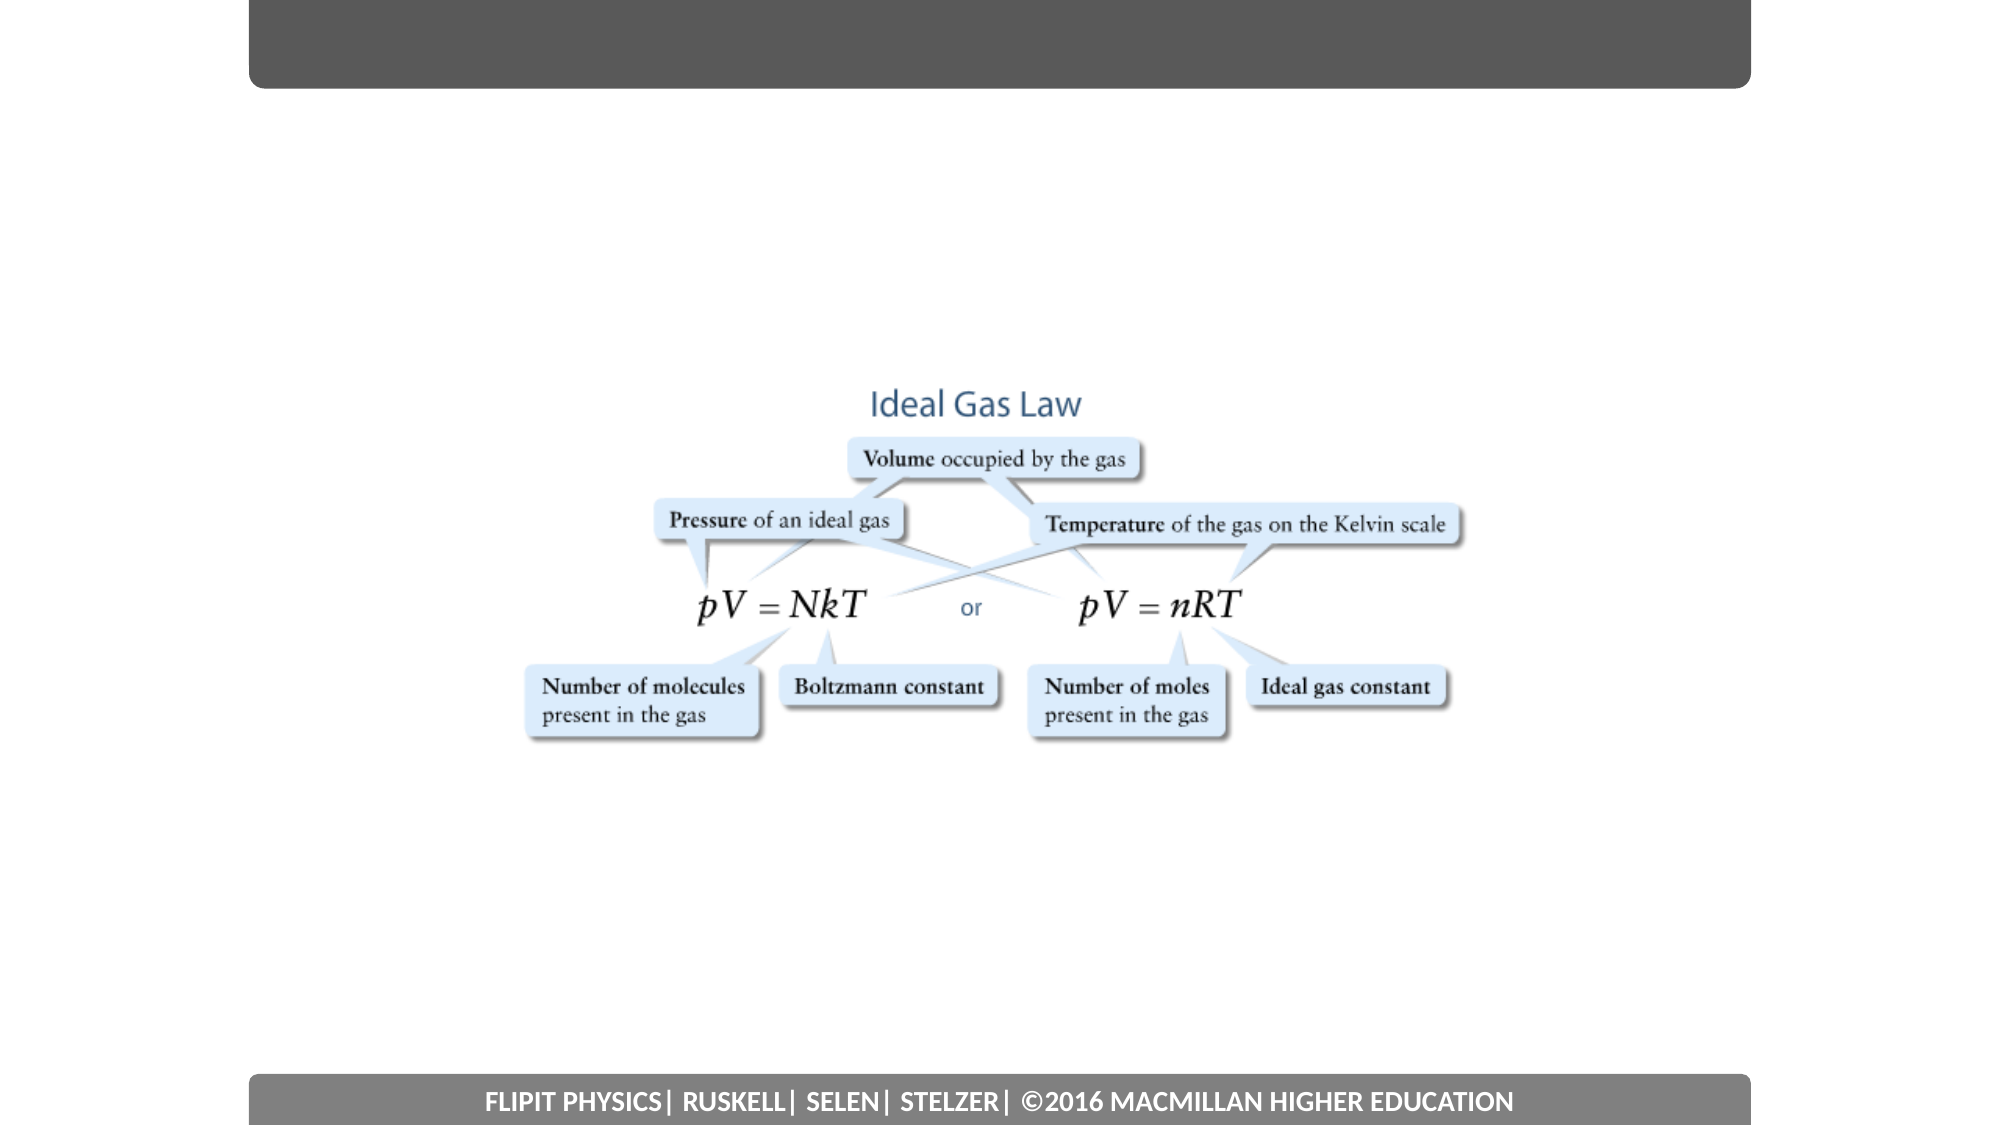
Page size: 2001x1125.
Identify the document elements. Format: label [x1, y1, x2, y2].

text_box [248, 0, 1752, 89]
text_box [249, 1074, 1750, 1125]
picture [510, 376, 1490, 749]
